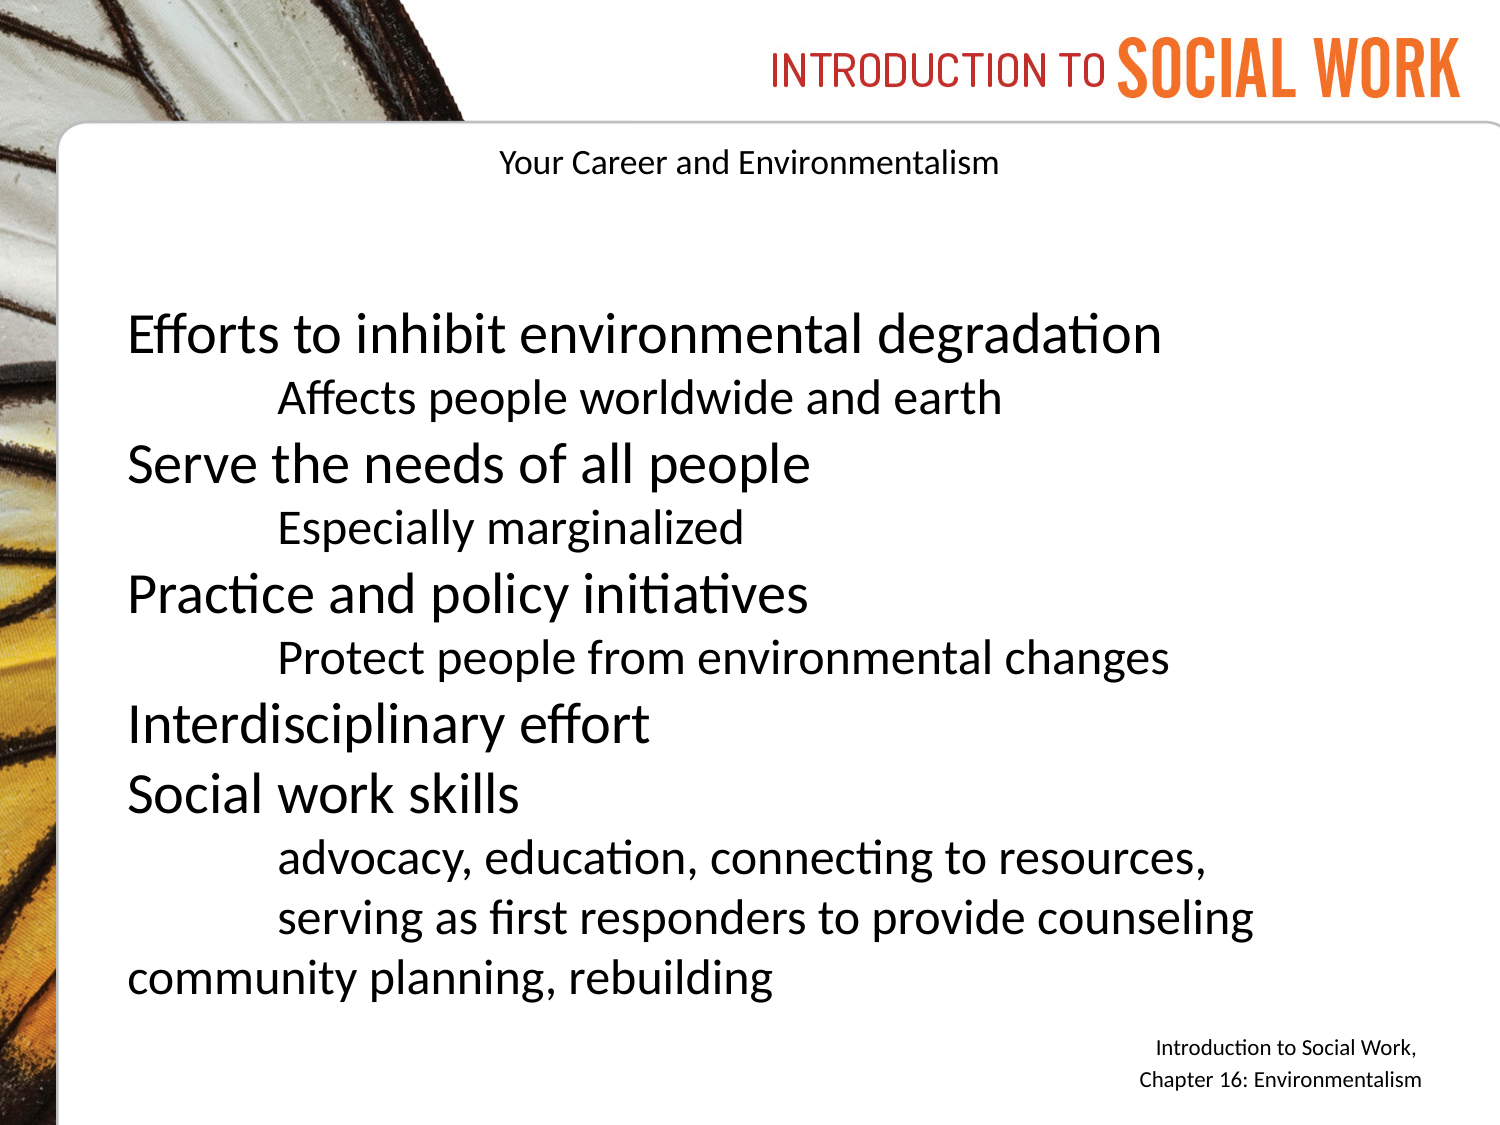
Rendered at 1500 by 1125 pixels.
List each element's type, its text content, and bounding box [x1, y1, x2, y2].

text_box [99, 274, 1438, 1010]
text_box Efforts to inhibit environmental degradation Affects people worldwide and earth Serve the needs of all people Especially marginalized Practice and policy initiatives Protect people from environmental changes Interdisciplinary effort Social work skills advocacy, education, connecting to resources, serving as first responders to provide counseling community planning, rebuilding [112, 287, 1463, 1013]
picture [0, 0, 1500, 1125]
list Introduction to Social Work, Chapter 16: Environmentalism [987, 1025, 1438, 1100]
title Your Career and Environmentalism [75, 45, 1425, 233]
